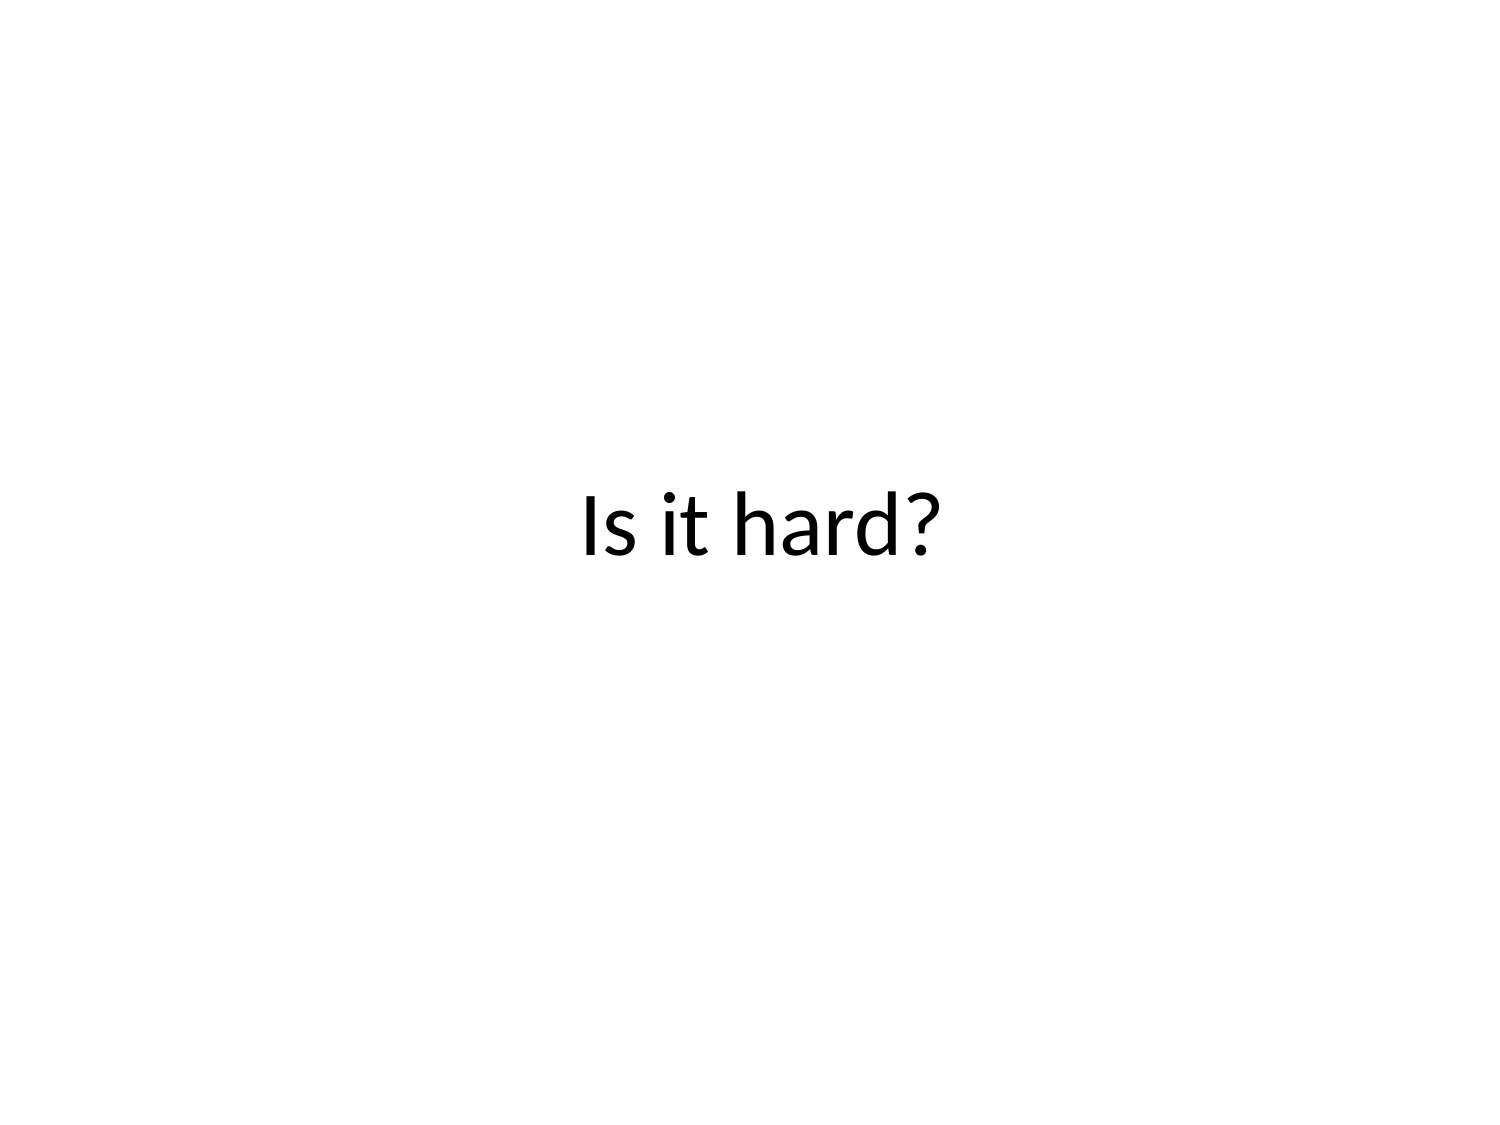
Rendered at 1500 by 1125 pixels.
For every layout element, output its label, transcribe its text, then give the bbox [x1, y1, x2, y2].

title Is it hard? [87, 425, 1438, 613]
